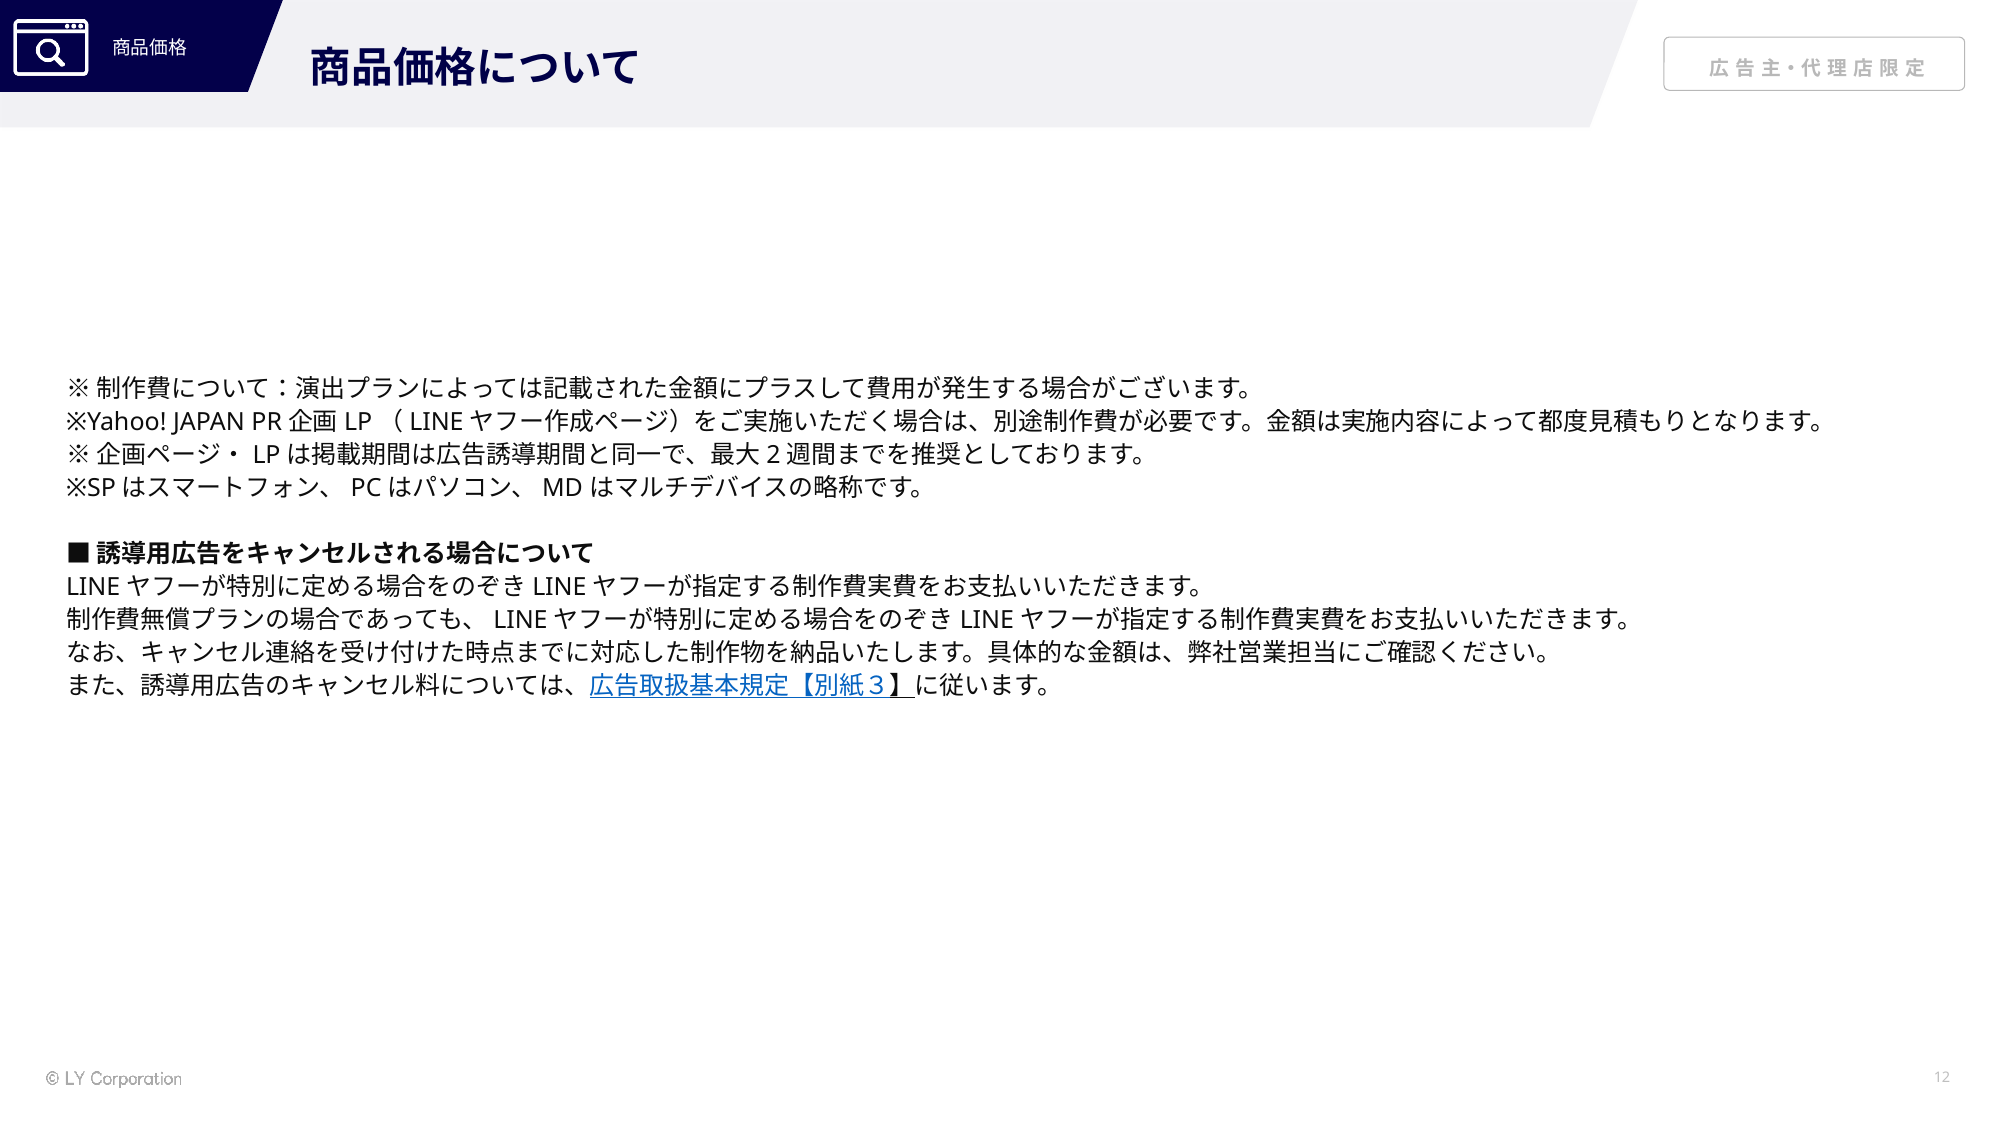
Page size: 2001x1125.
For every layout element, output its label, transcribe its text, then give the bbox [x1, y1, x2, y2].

picture [9, 6, 92, 88]
picture [46, 1071, 181, 1088]
text_box ※制作費について：演出プランによっては記載された金額にプラスして費用が発生する場合がございます。 ※Yahoo! JAPAN PR企画LP（LINEヤフー作成ページ）をご実施いただく場合は、別途制作費が必要です。金額は実施内容によって都度見積もりとなります。 ※企画ページ・LPは掲載期間は広告誘導期間と同一で、最大2週間までを推奨としております。 ※SPはスマートフォン、PCはパソコン、MDはマルチデバイスの略称です。 ■誘導用広告をキャンセルされる場合について LINEヤフーが特別に定める場合をのぞきLINEヤフーが指定する制作費実費をお支払いいただきます。 制作費無償プランの場合であっても、LINEヤフーが特別に定める場合をのぞきLINEヤフーが指定する制作費実費をお支払いいただきます。 なお、キャンセル連絡を受け付けた時点までに対応した制作物を納品いたします。具体的な金額は、弊社営業担当にご確認ください。 また、誘導用広告のキャンセル料については、広告取扱基本規定【別紙３】に従います。 [65, 369, 1841, 706]
list 商品価格について [309, 41, 1645, 97]
